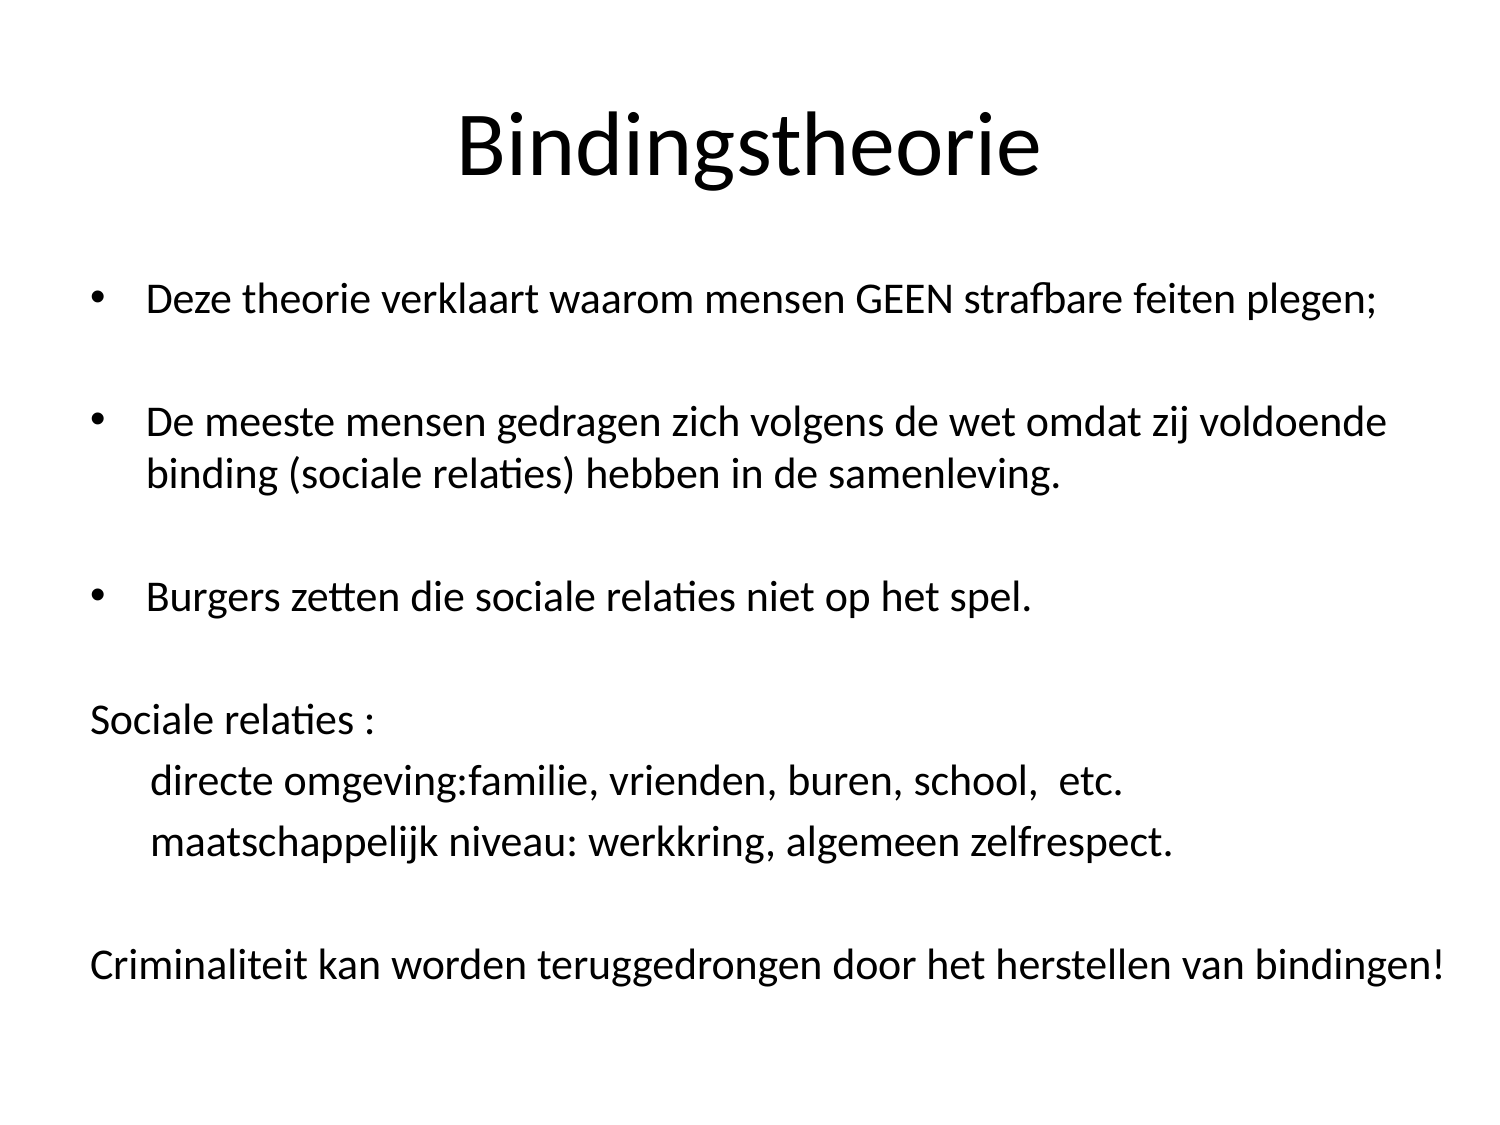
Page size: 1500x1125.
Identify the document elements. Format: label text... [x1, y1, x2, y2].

title Bindingstheorie [75, 45, 1425, 233]
list Deze theorie verklaart waarom mensen GEEN strafbare feiten plegen; De meeste mensen gedragen zich volgens de wet omdat zij voldoende binding (sociale relaties) hebben in de samenleving. Burgers zetten die sociale relaties niet op het spel. Sociale relaties : directe omgeving:familie, vrienden, buren, school, etc. maatschappelijk niveau: werkkring, algemeen zelfrespect. Criminaliteit kan worden teruggedrongen door het herstellen van bindingen! [75, 262, 1500, 1005]
